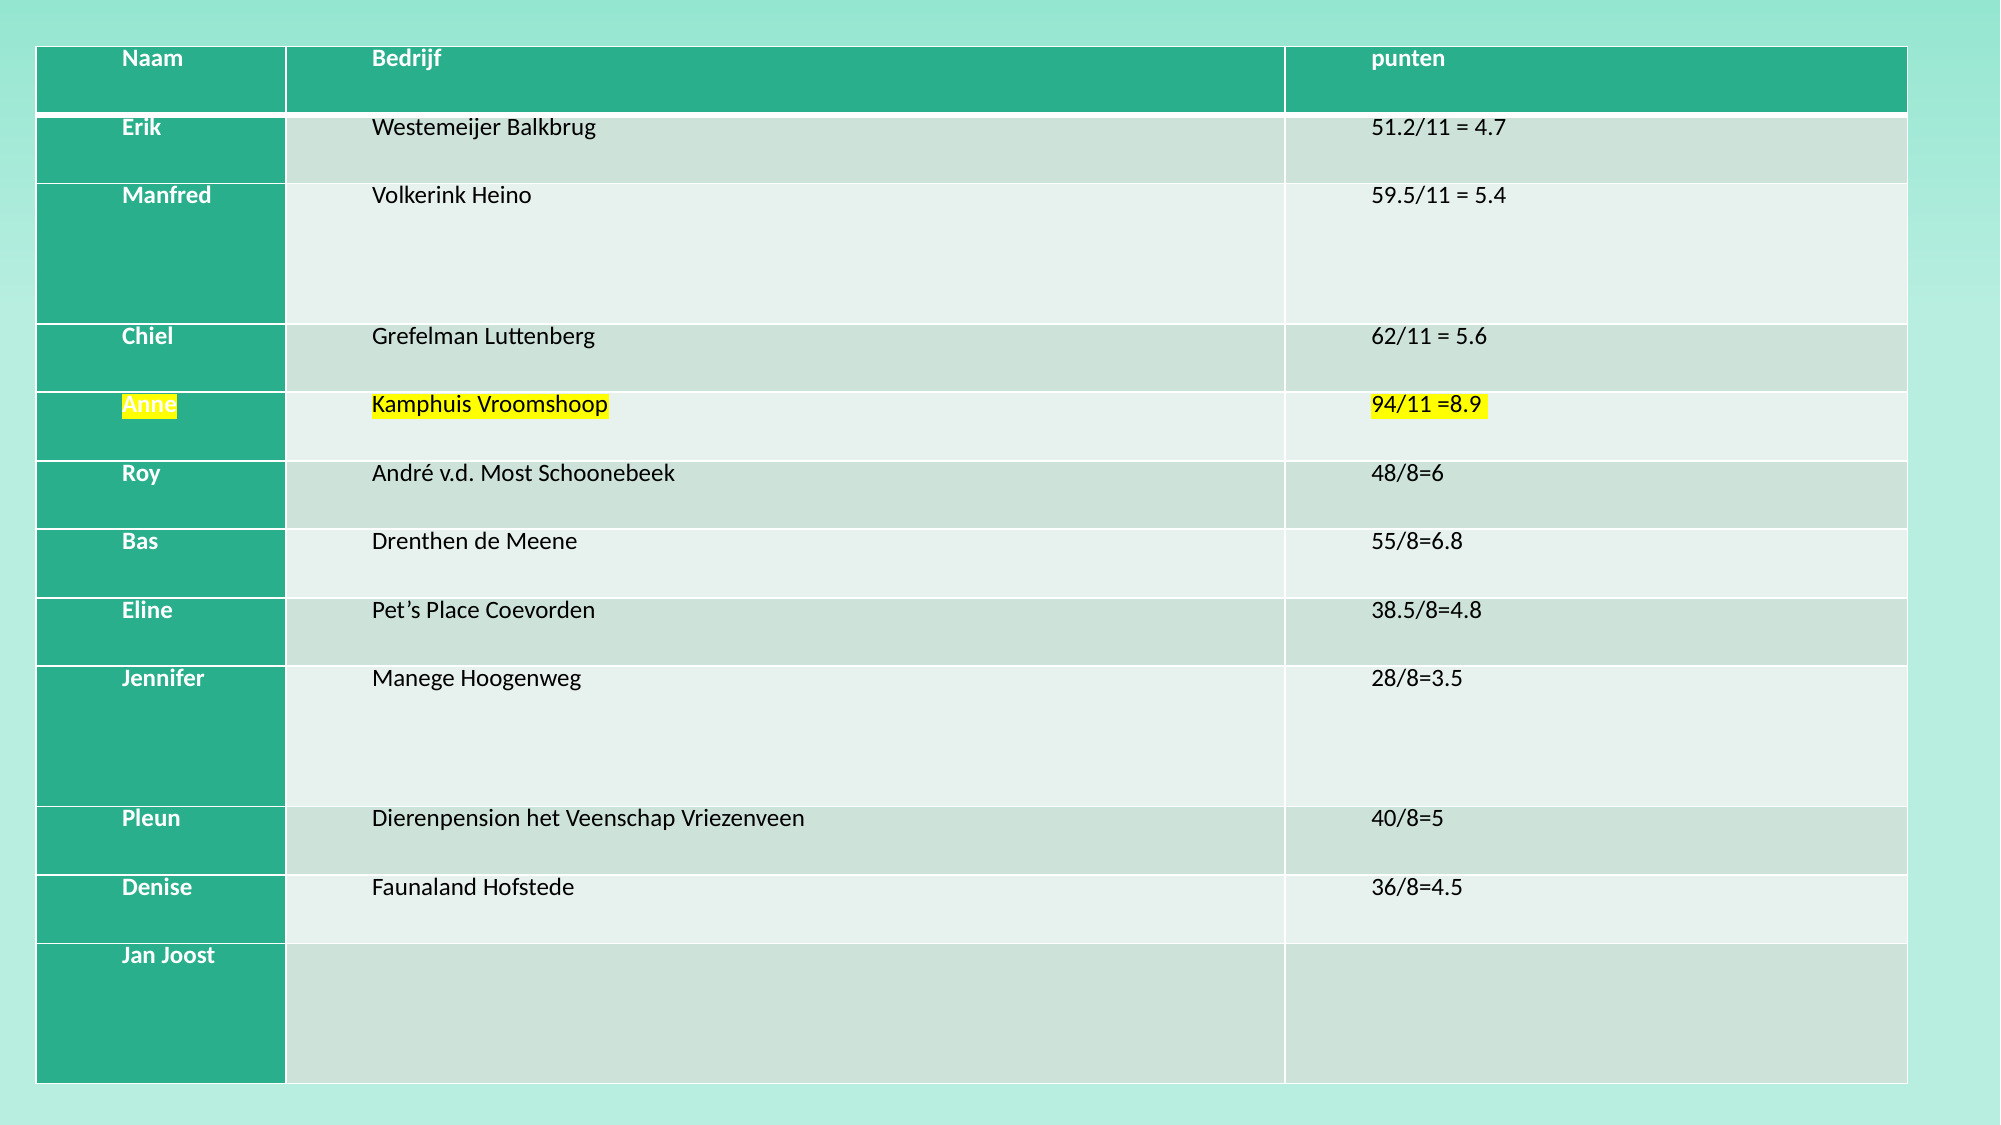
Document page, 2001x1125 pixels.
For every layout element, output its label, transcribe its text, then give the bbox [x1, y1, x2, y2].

table_cell Manfred [37, 184, 285, 323]
table_cell 48/8=6 [1286, 462, 1907, 528]
table_cell Anne [37, 393, 285, 460]
table_cell Denise [37, 876, 285, 943]
table_cell André v.d. Most Schoonebeek [287, 462, 1284, 528]
table_header Naam [37, 47, 285, 112]
table_cell Westemeijer Balkbrug [287, 118, 1284, 183]
table_cell [1286, 944, 1907, 1083]
table_cell Pet’s Place Coevorden [287, 599, 1284, 665]
table_cell Pleun [37, 807, 285, 874]
table_cell [287, 944, 1284, 1083]
table_cell 36/8=4.5 [1286, 876, 1907, 943]
table_cell Kamphuis Vroomshoop [287, 393, 1284, 460]
table_cell 55/8=6.8 [1286, 530, 1907, 597]
table_cell 40/8=5 [1286, 807, 1907, 874]
table_cell Eline [37, 599, 285, 665]
table_cell Roy [37, 462, 285, 528]
table_cell Bas [37, 530, 285, 597]
table_cell Faunaland Hofstede [287, 876, 1284, 943]
table_cell 51.2/11 = 4.7 [1286, 118, 1907, 183]
table_cell 38.5/8=4.8 [1286, 599, 1907, 665]
table_cell Jennifer [37, 667, 285, 806]
table_cell Dierenpension het Veenschap Vriezenveen [287, 807, 1284, 874]
table_cell Manege Hoogenweg [287, 667, 1284, 806]
table_cell Jan Joost [37, 944, 285, 1083]
table_cell 62/11 = 5.6 [1286, 325, 1907, 391]
table_cell 28/8=3.5 [1286, 667, 1907, 806]
table_header Bedrijf [287, 47, 1284, 112]
table_cell Chiel [37, 325, 285, 391]
table_cell 94/11 =8.9 [1286, 393, 1907, 460]
table_cell Volkerink Heino [287, 184, 1284, 323]
table_header punten [1286, 47, 1907, 112]
table_cell 59.5/11 = 5.4 [1286, 184, 1907, 323]
table_cell Drenthen de Meene [287, 530, 1284, 597]
table_cell Grefelman Luttenberg [287, 325, 1284, 391]
table_cell Erik [37, 118, 285, 183]
